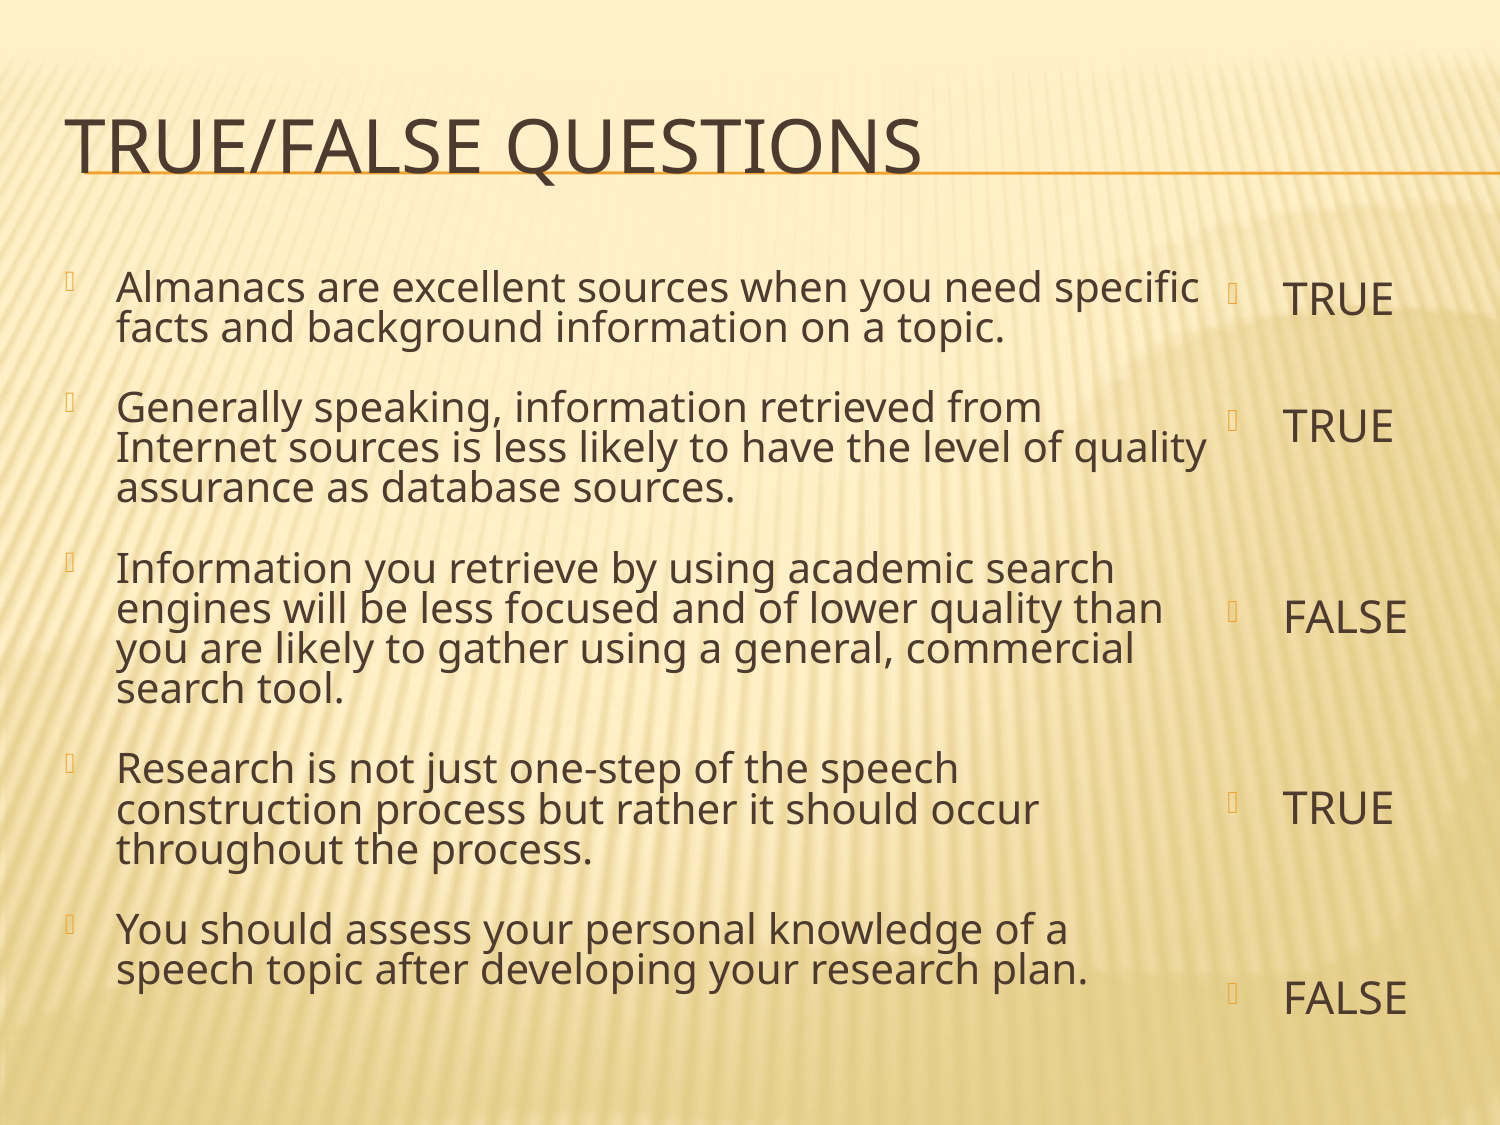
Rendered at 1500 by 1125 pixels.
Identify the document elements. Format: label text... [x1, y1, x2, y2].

title True/False Questions [49, 75, 1475, 213]
list Almanacs are excellent sources when you need specific facts and background information on a topic. Generally speaking, information retrieved from Internet sources is less likely to have the level of quality assurance as database sources. Information you retrieve by using academic search engines will be less focused and of lower quality than you are likely to gather using a general, commercial search tool. Research is not just one-step of the speech construction process but rather it should occur throughout the process. You should assess your personal knowledge of a speech topic after developing your research plan. [50, 262, 1212, 1038]
list TRUE TRUE FALSE TRUE FALSE [1212, 262, 1475, 1038]
